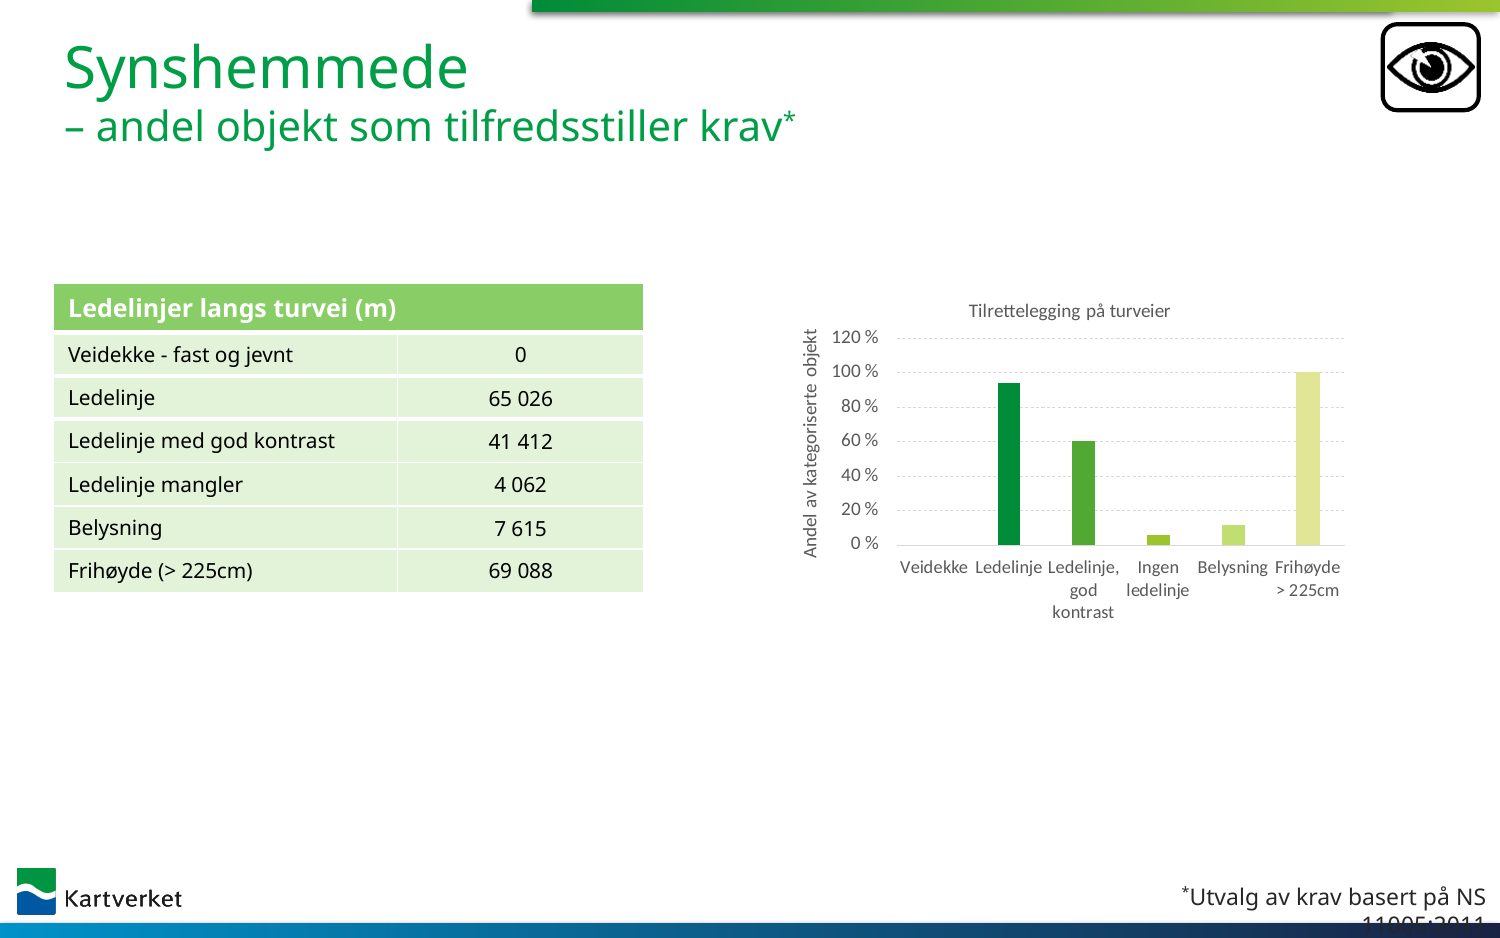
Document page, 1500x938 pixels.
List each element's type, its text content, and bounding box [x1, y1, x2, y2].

table_cell Ledelinje med god kontrast [54, 421, 397, 462]
table_cell Ledelinje [54, 378, 397, 417]
table_cell 69 088 [398, 550, 643, 592]
table_cell 7 615 [398, 507, 643, 548]
table_cell 41 412 [398, 421, 643, 462]
table_cell 4 062 [398, 463, 643, 505]
table_cell 0 [398, 335, 643, 374]
table_cell Veidekke - fast og jevnt [54, 335, 397, 374]
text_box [1382, 24, 1480, 111]
picture [791, 291, 1348, 630]
table_header Ledelinjer langs turvei (m) [54, 284, 643, 330]
table_cell Ledelinje mangler [54, 463, 397, 505]
table_cell Belysning [54, 507, 397, 548]
table_cell Frihøyde (> 225cm) [54, 550, 397, 592]
text_box *Utvalg av krav basert på NS 11005:2011 [1068, 873, 1500, 938]
text_box Synshemmede – andel objekt som tilfredsstiller krav* [49, 24, 1431, 158]
table_cell 65 026 [398, 378, 643, 417]
